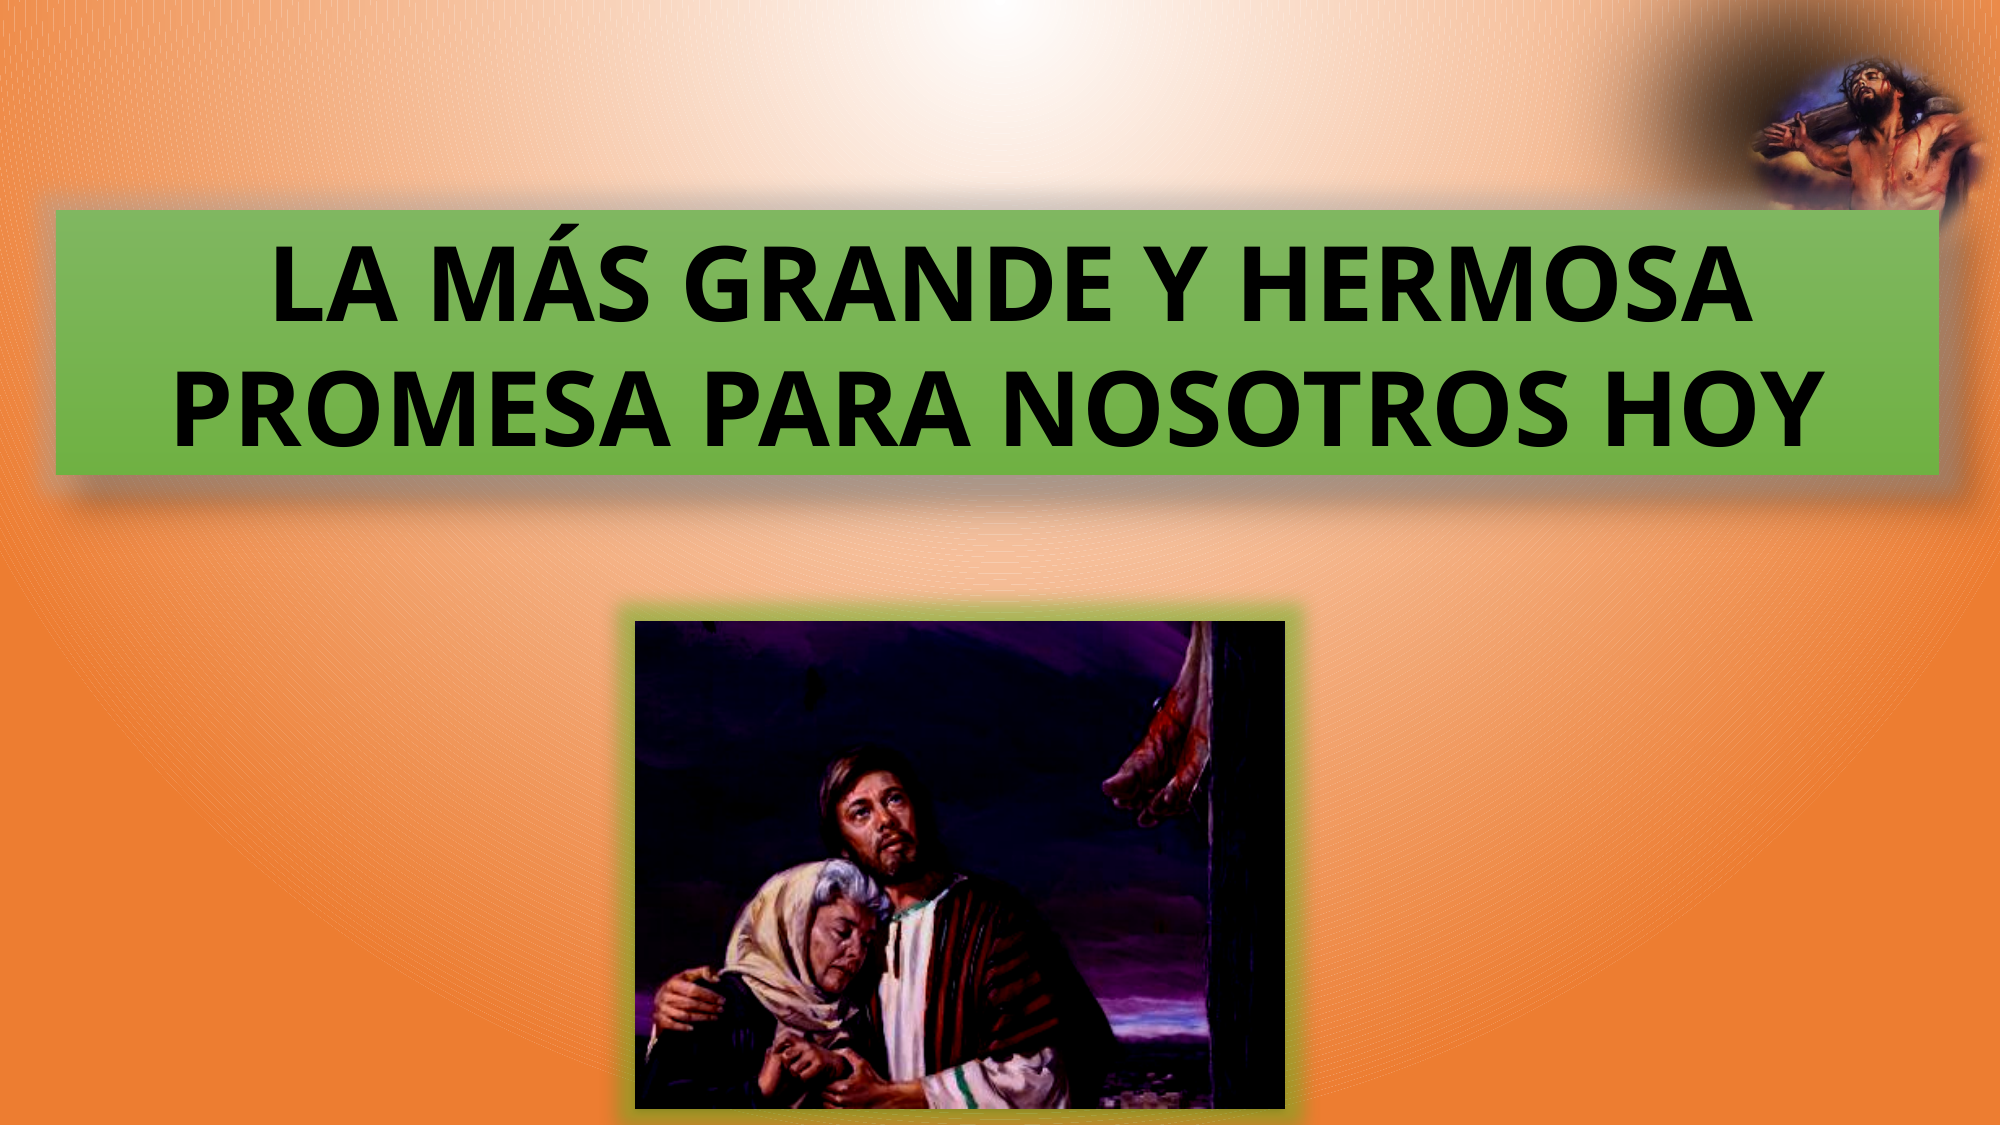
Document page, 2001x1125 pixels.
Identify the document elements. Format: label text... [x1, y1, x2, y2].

picture [1736, 43, 2000, 274]
text_box LA MÁS GRANDE Y HERMOSA PROMESA PARA NOSOTROS HOY [55, 210, 1939, 475]
picture [635, 621, 1285, 1109]
